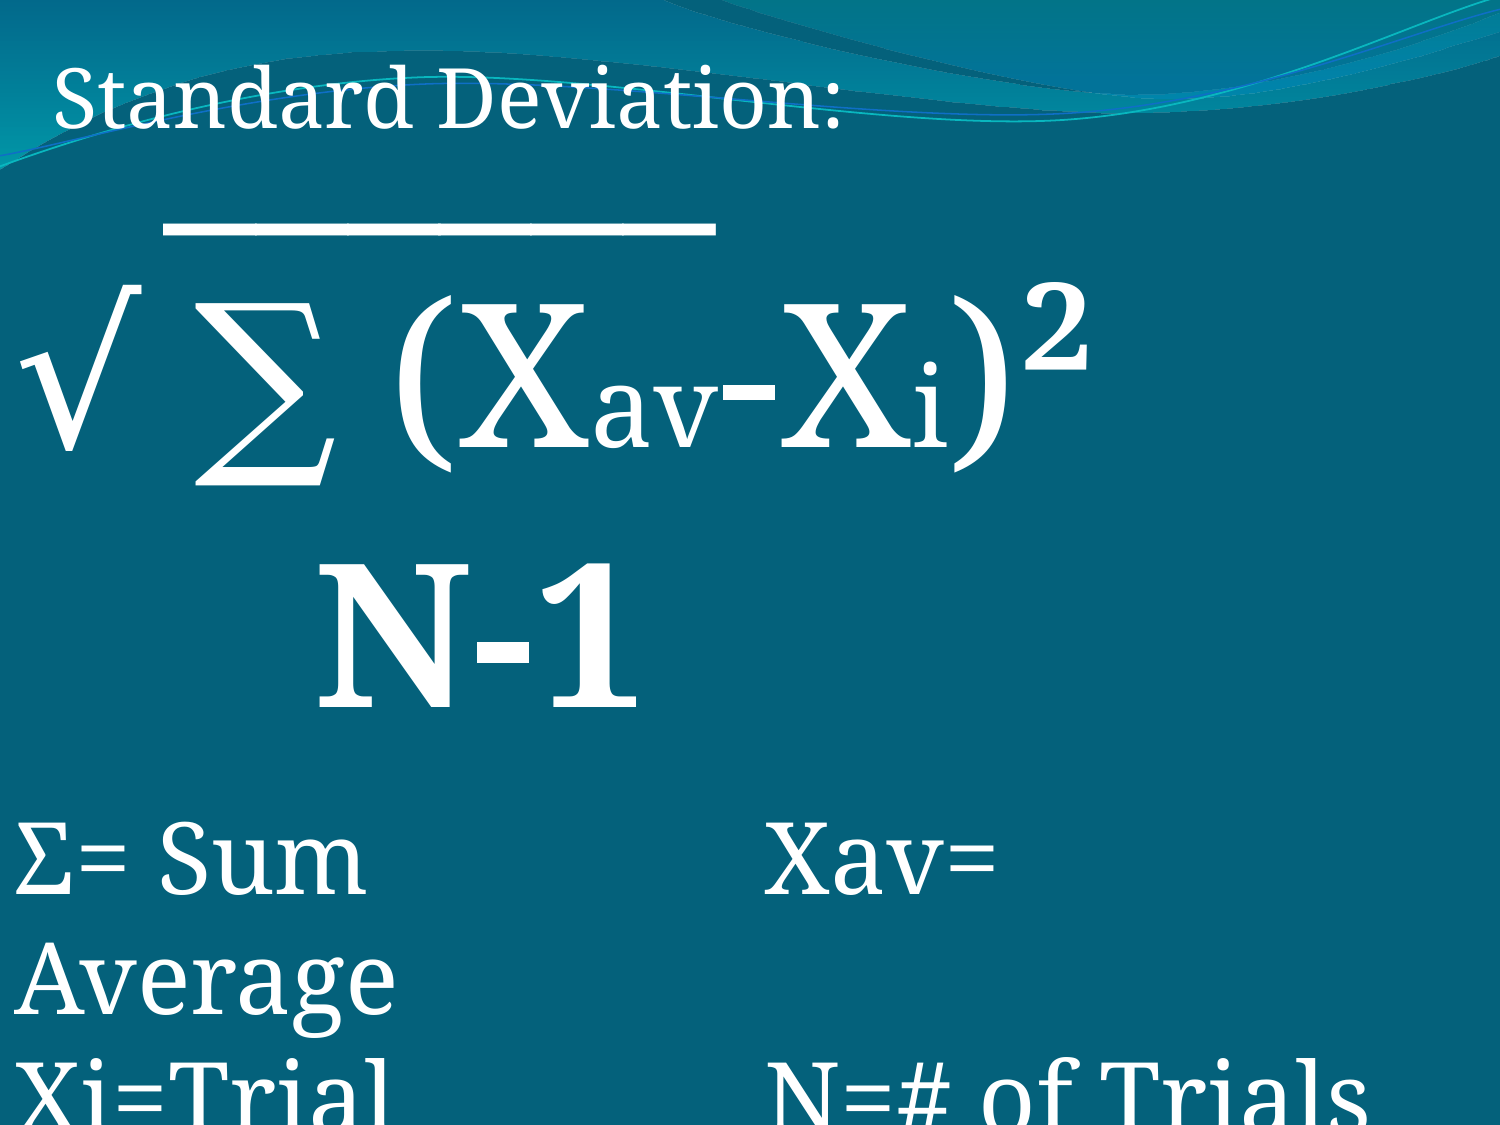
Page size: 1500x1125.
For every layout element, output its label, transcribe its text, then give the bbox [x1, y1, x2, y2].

text_box Σ= Sum Xav= Average Xi=Trial N=# of Trials [0, 787, 1388, 1125]
text_box Standard Deviation: [37, 37, 1150, 153]
text_box ______ √ ∑ (Xav-Xi)² Ν-1 [0, 0, 1363, 787]
